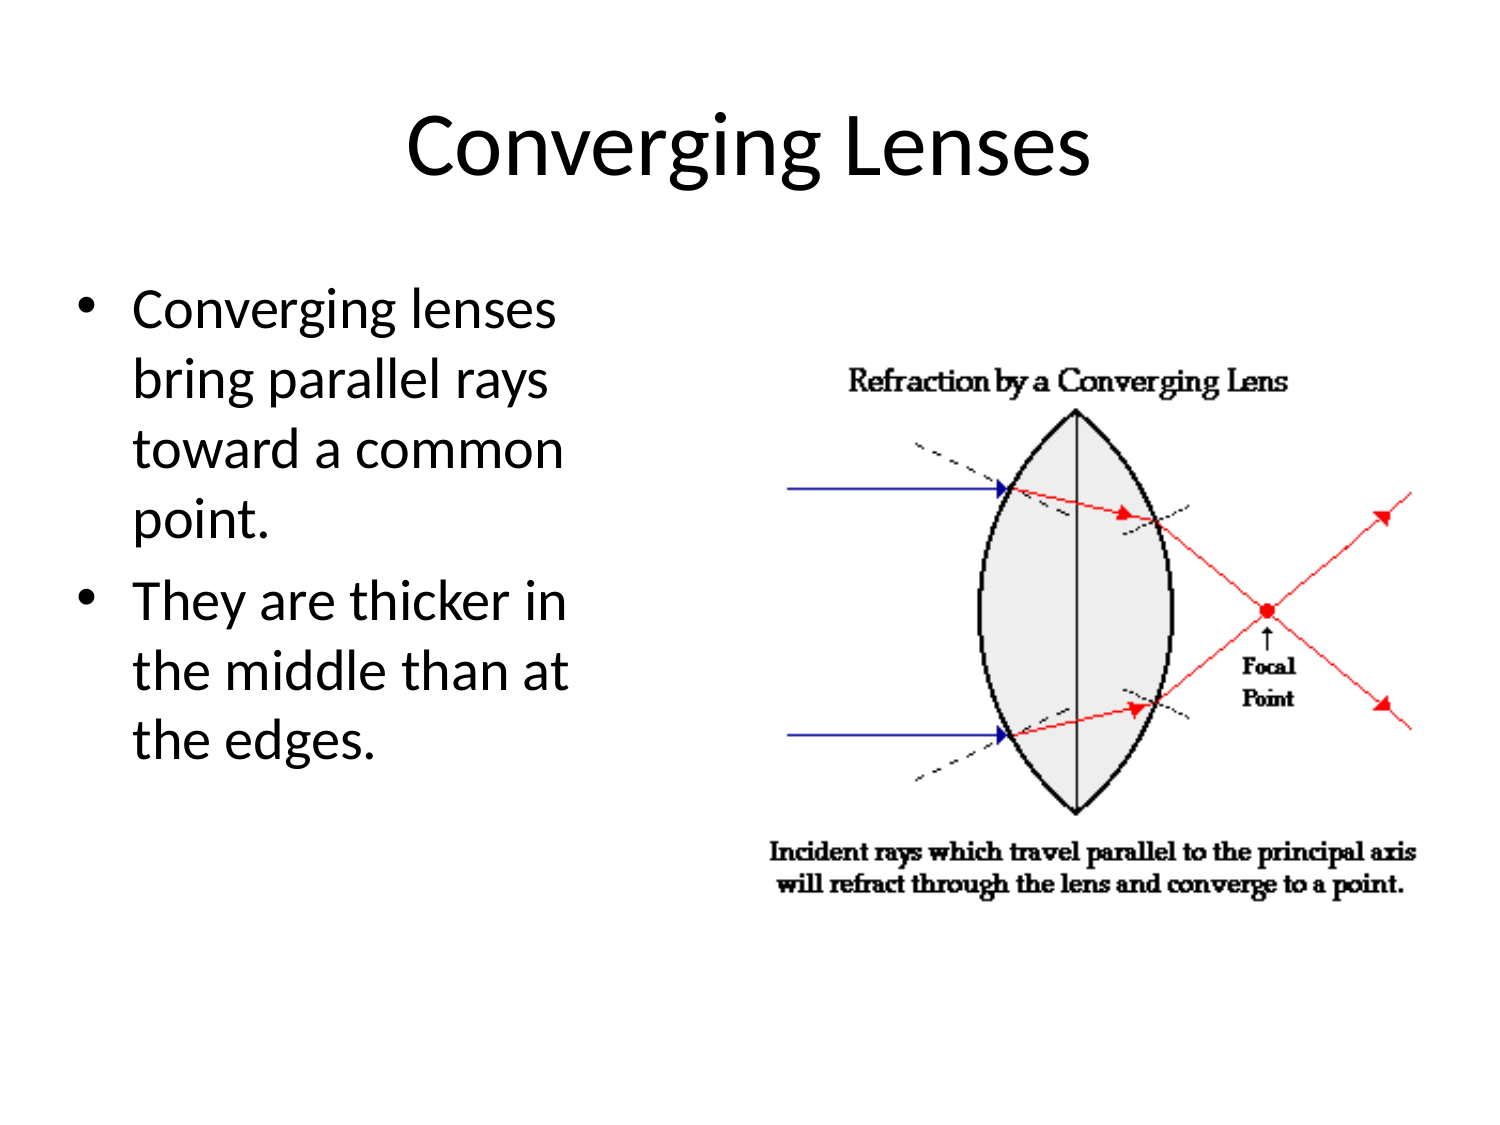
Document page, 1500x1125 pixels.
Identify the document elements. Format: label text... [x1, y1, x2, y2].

title Converging Lenses [75, 45, 1425, 233]
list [762, 262, 1426, 1006]
list Converging lenses bring parallel rays toward a common point. They are thicker in the middle than at the edges. [61, 262, 591, 1005]
